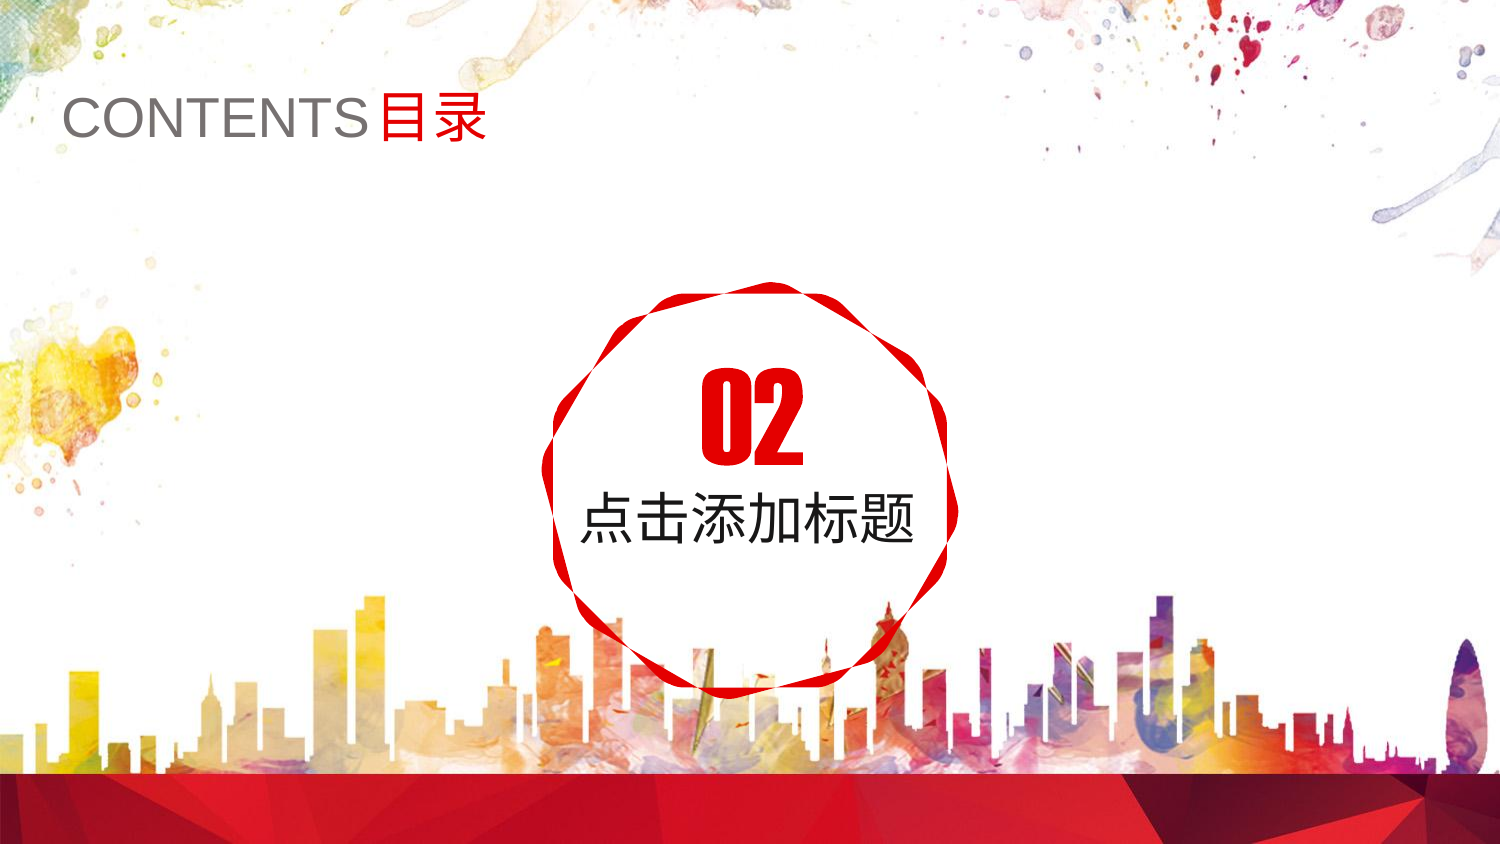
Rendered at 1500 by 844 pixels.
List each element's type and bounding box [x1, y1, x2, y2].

text_box [533, 273, 967, 708]
picture [0, 0, 1500, 844]
